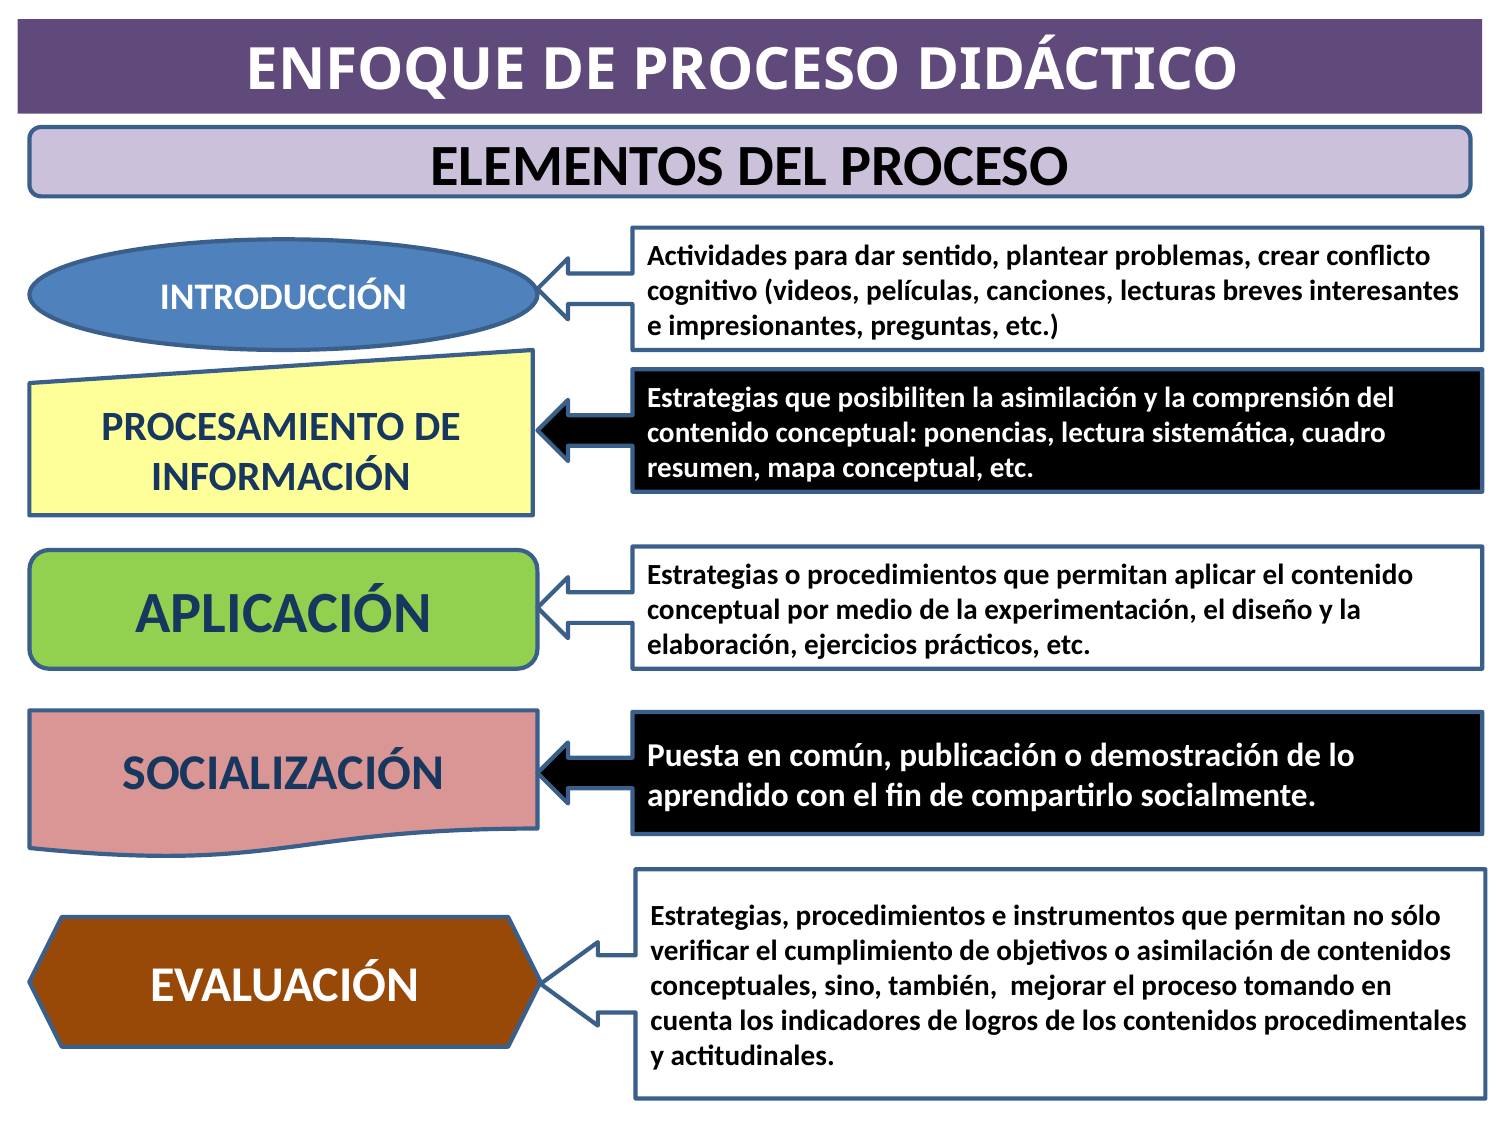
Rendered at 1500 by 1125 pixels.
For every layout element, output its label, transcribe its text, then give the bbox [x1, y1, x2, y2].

title ENFOQUE DE PROCESO DIDÁCTICO [17, 18, 1483, 114]
text_box Puesta en común, publicación o demostración de lo aprendido con el fin de compartirlo socialmente. [535, 709, 1485, 837]
text_box Estrategias, procedimientos e instrumentos que permitan no sólo verificar el cumplimiento de objetivos o asimilación de contenidos conceptuales, sino, también, mejorar el proceso tomando en cuenta los indicadores de logros de los contenidos procedimentales y actitudinales. [541, 867, 1488, 1101]
text_box Actividades para dar sentido, plantear problemas, crear conflicto cognitivo (videos, películas, canciones, lecturas breves interesantes e impresionantes, preguntas, etc.) [535, 225, 1485, 353]
text_box Estrategias que posibiliten la asimilación y la comprensión del contenido conceptual: ponencias, lectura sistemática, cuadro resumen, mapa conceptual, etc. [535, 367, 1485, 494]
text_box SOCIALIZACIÓN [27, 708, 540, 858]
text_box EVALUACIÓN [27, 914, 543, 1049]
text_box APLICACIÓN [27, 547, 540, 671]
text_box Estrategias o procedimientos que permitan aplicar el contenido conceptual por medio de la experimentación, el diseño y la elaboración, ejercicios prácticos, etc. [535, 544, 1485, 671]
text_box INTRODUCCIÓN [27, 237, 540, 353]
text_box PROCESAMIENTO DE INFORMACIÓN [27, 347, 535, 518]
text_box ELEMENTOS DEL PROCESO [27, 124, 1473, 199]
